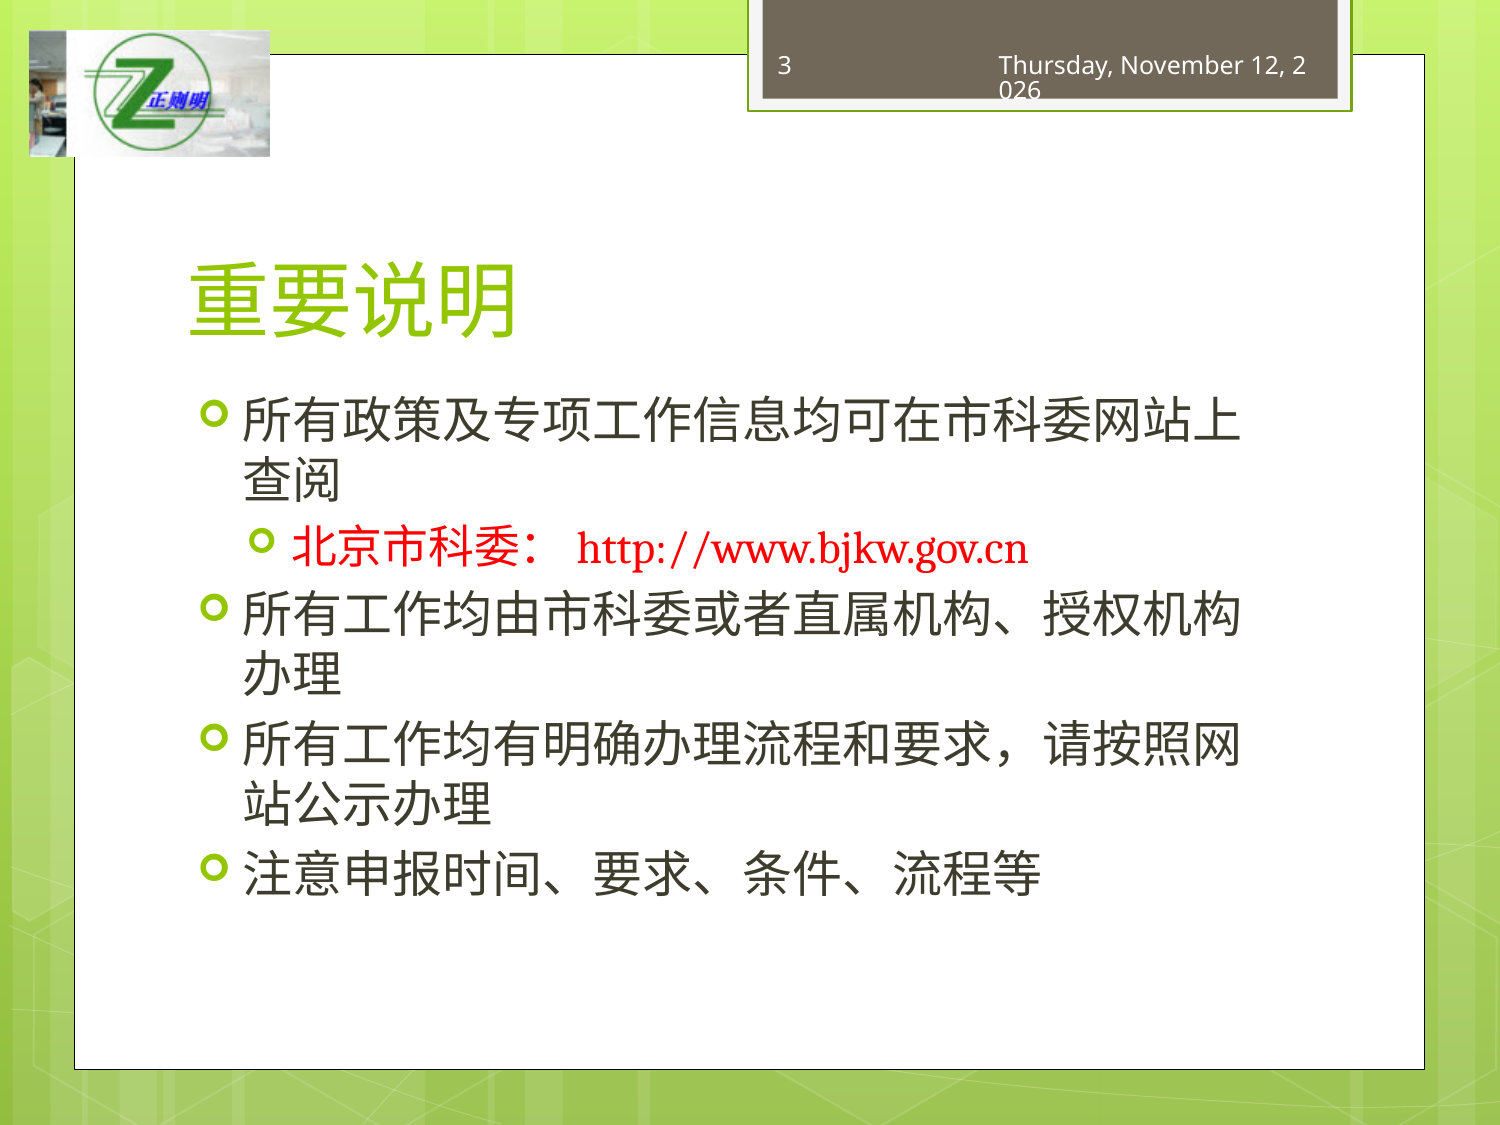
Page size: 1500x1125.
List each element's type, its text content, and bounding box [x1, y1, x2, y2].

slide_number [983, 36, 1334, 97]
slide_number 3 [762, 36, 982, 97]
list 所有政策及专项工作信息均可在市科委网站上查阅 北京市科委：http://www.bjkw.gov.cn 所有工作均由市科委或者直属机构、授权机构办理 所有工作均有明确办理流程和要求，请按照网站公示办理 注意申报时间、要求、条件、流程等 [171, 381, 1283, 957]
title 重要说明 [171, 168, 1324, 357]
picture [29, 30, 270, 157]
